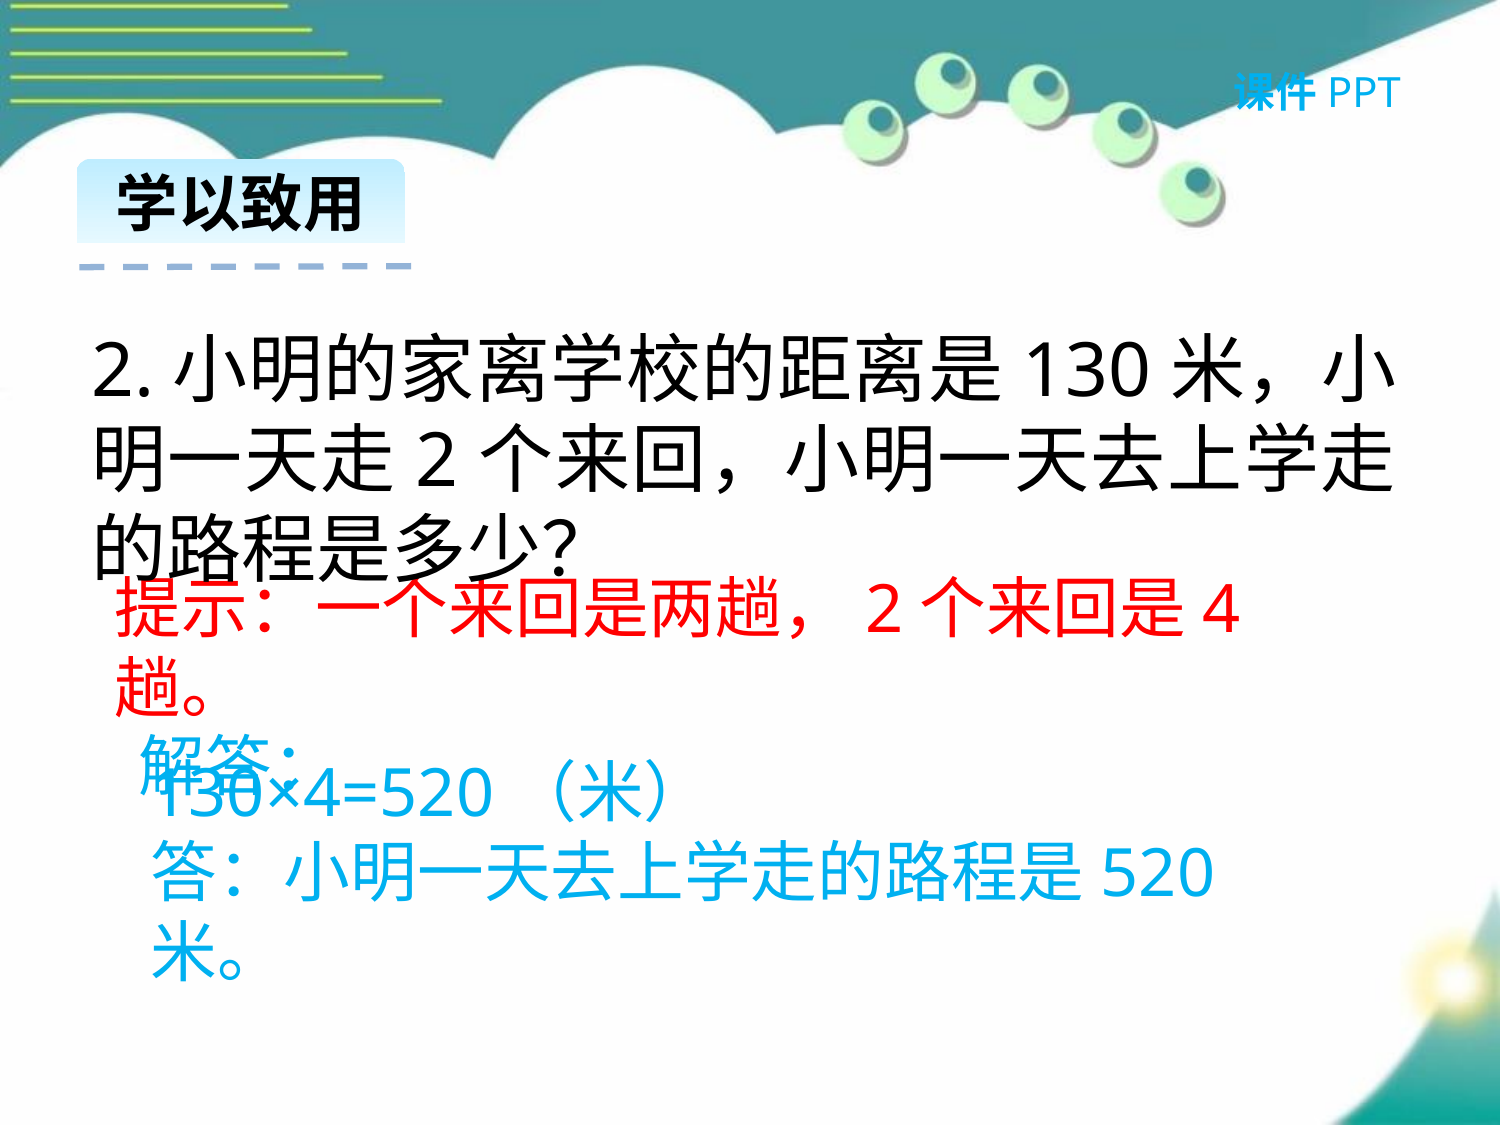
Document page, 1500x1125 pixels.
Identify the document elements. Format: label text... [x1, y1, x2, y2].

text_box 解答： [123, 716, 1270, 811]
text_box 课件PPT [1218, 58, 1418, 124]
text_box 学以致用 [76, 158, 405, 244]
text_box 130×4=520（米） 答：小明一天去上学走的路程是520米。 [135, 742, 1282, 998]
text_box 提示：一个来回是两趟，2个来回是4趟。 [100, 600, 1350, 733]
picture [0, 0, 1500, 1125]
text_box 2.小明的家离学校的距离是130米，小明一天走2个来回，小明一天去上学走的路程是多少？ [76, 314, 1412, 600]
